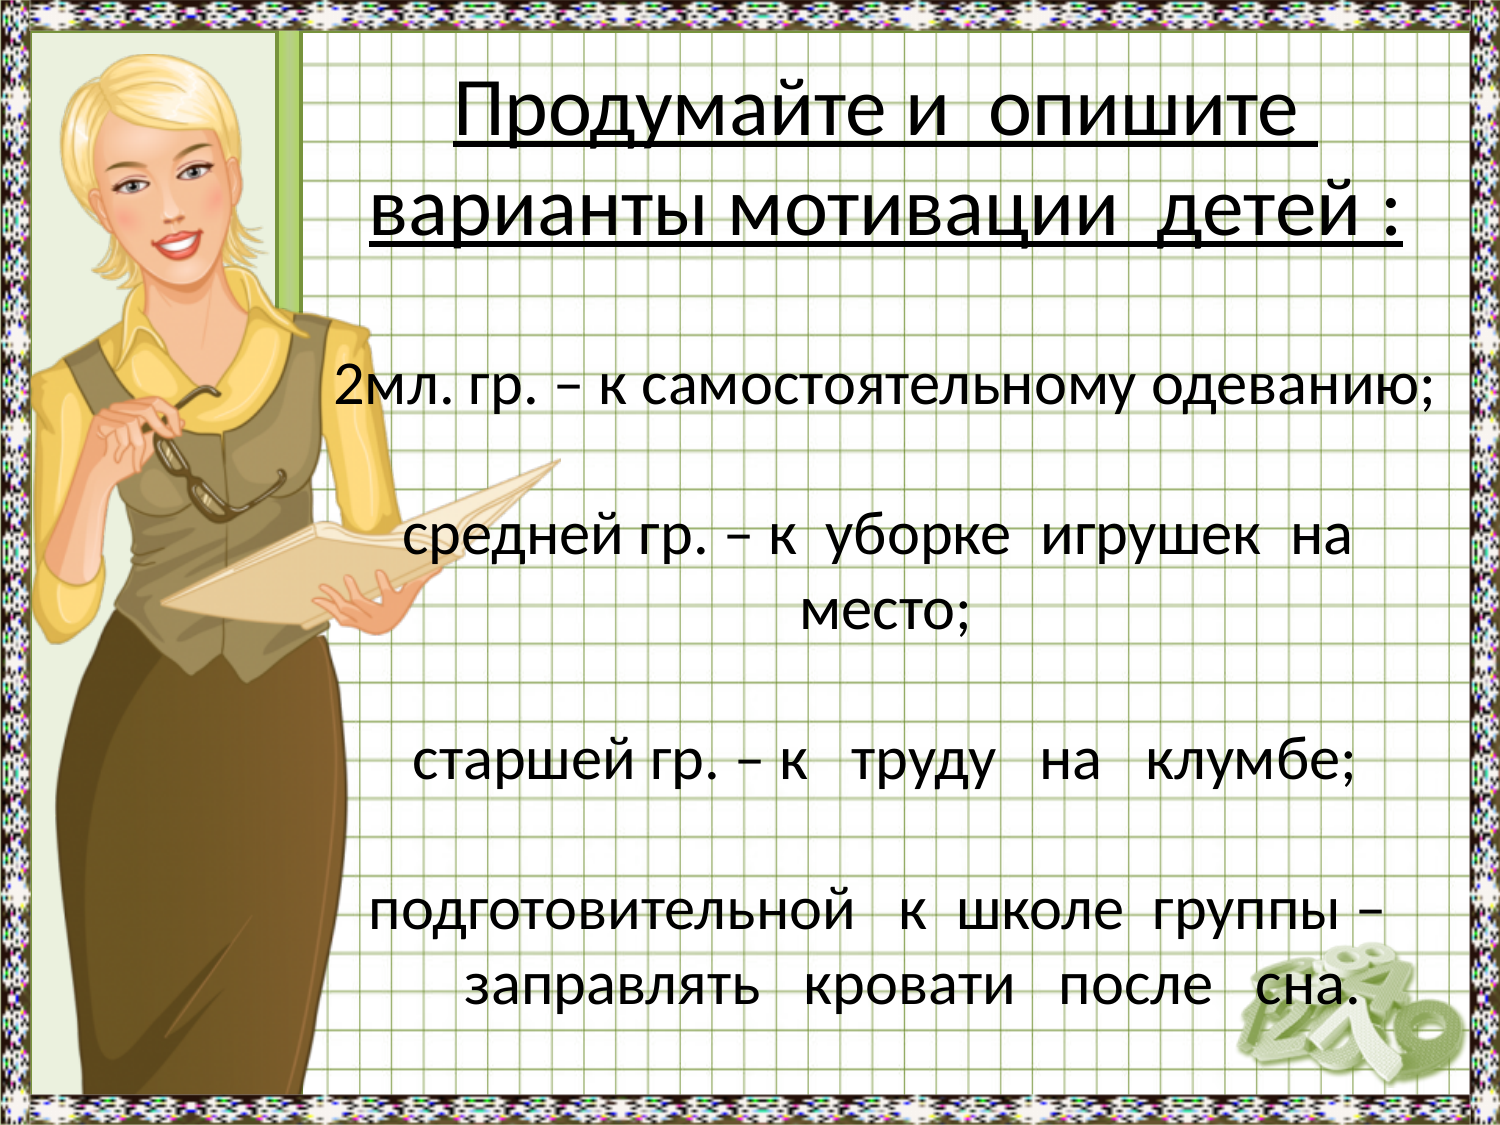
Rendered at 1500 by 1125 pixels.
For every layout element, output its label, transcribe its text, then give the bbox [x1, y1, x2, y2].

title Продумайте и опишите варианты мотивации детей : 2мл. гр. – к самостоятельному одеванию; средней гр. – к уборке игрушек на место; старшей гр. – к труду на клумбе; подготовительной к школе группы – заправлять кровати после сна. [301, 45, 1469, 1059]
picture [0, 0, 1500, 1125]
